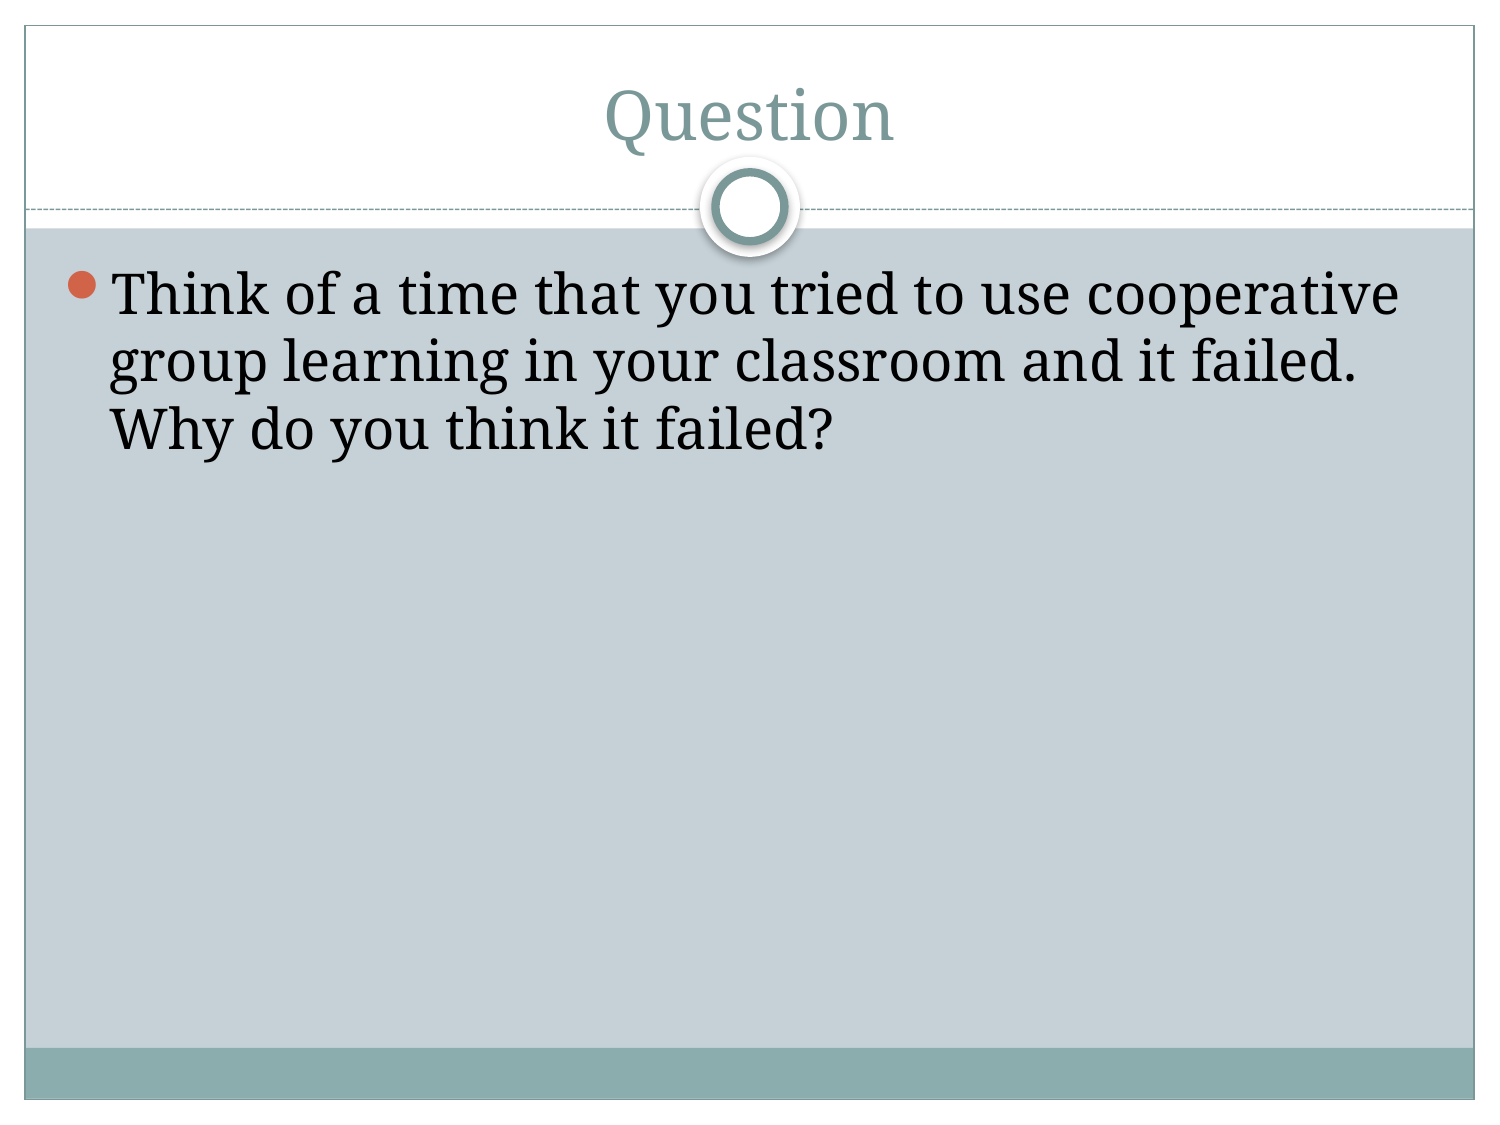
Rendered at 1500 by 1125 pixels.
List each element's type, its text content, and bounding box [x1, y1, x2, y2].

list Think of a time that you tried to use cooperative group learning in your classroom and it failed. Why do you think it failed? [49, 250, 1445, 1001]
title Question [49, 37, 1450, 162]
